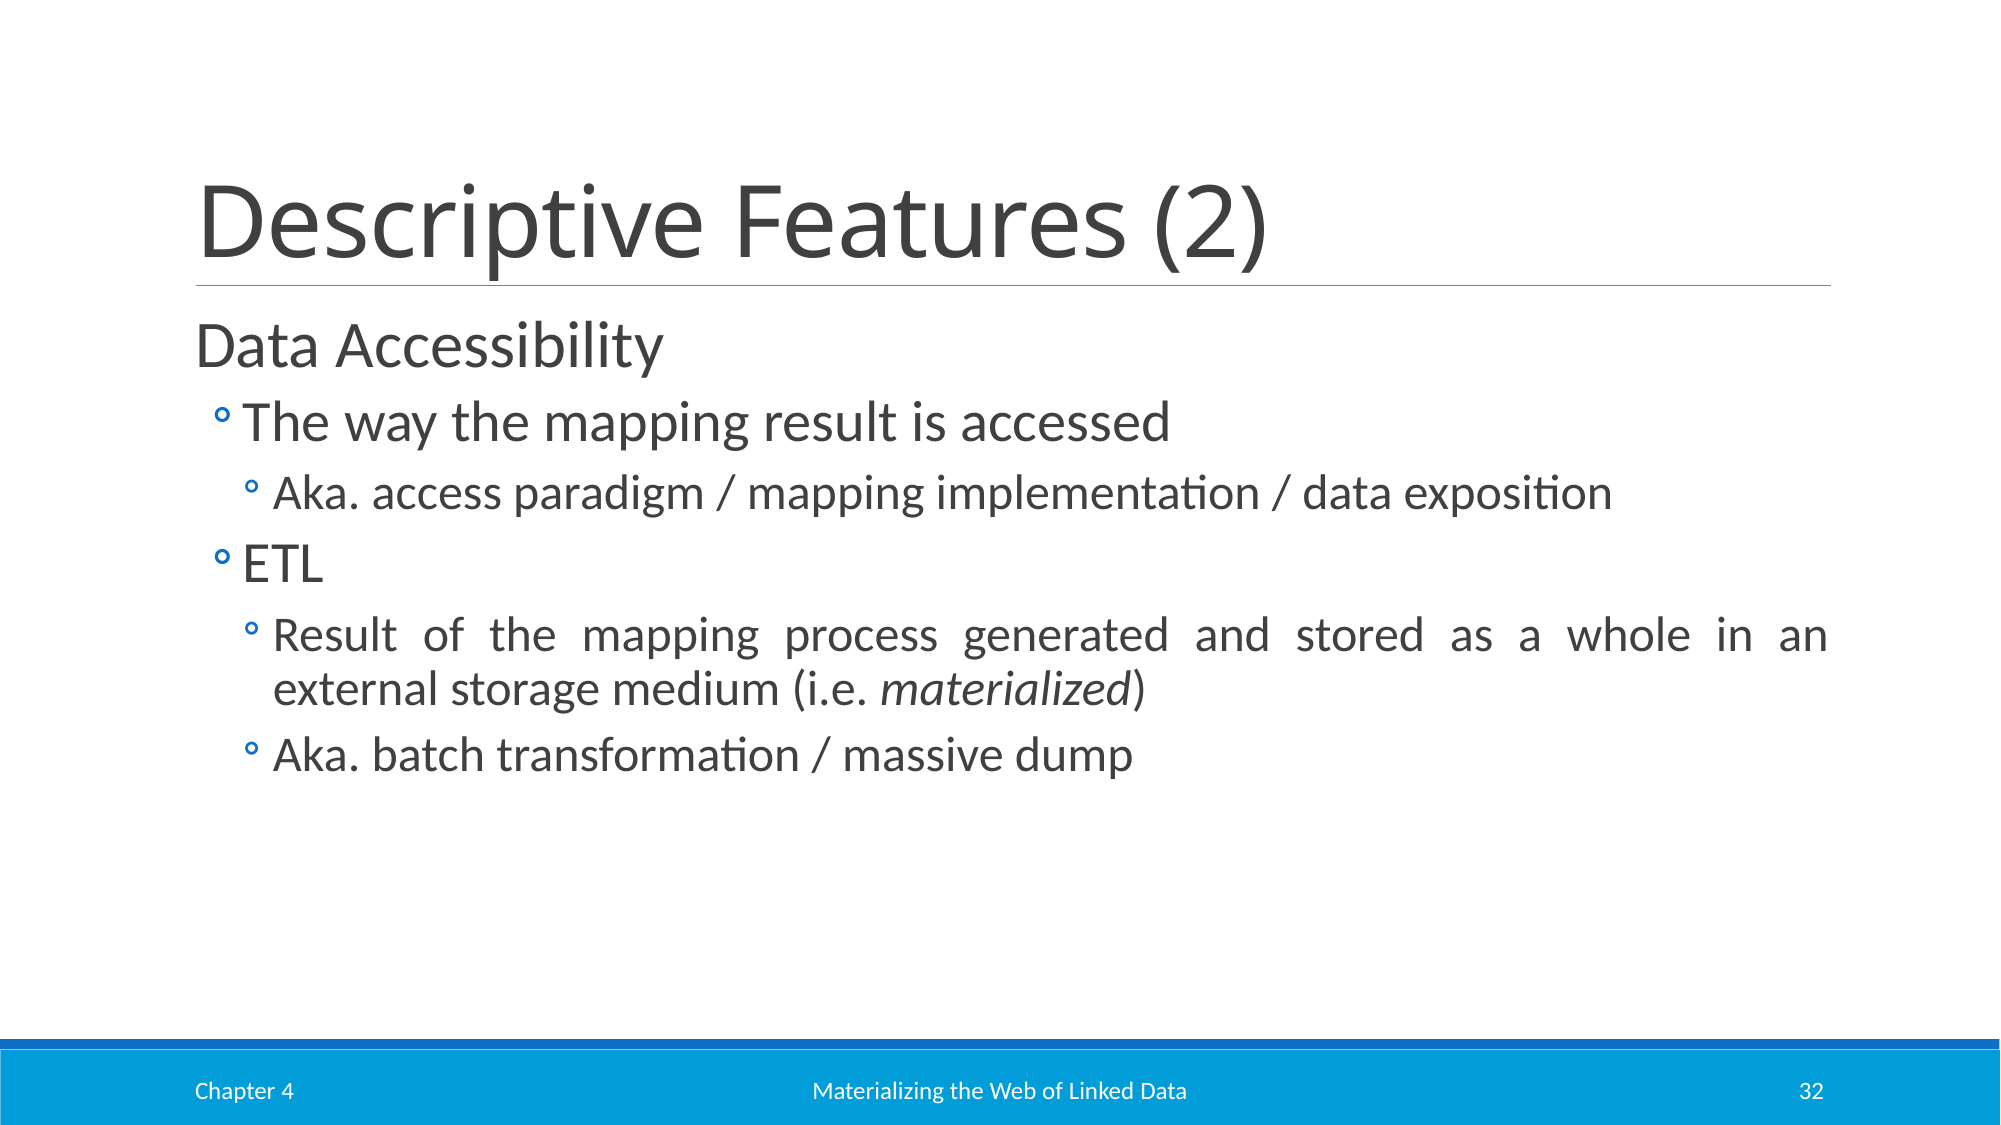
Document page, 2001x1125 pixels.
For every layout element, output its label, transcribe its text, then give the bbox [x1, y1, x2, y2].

footer Materializing the Web of Linked Data [604, 1059, 1396, 1120]
title Descriptive Features (2) [180, 47, 1830, 285]
slide_number 32 [1624, 1059, 1840, 1120]
slide_number Chapter 4 [180, 1059, 586, 1120]
list Data Accessibility The way the mapping result is accessed Aka. access paradigm / mapping implementation / data exposition ETL Result of the mapping process generated and stored as a whole in an external storage medium (i.e. materialized) Aka. batch transformation / massive dump [180, 302, 1830, 963]
